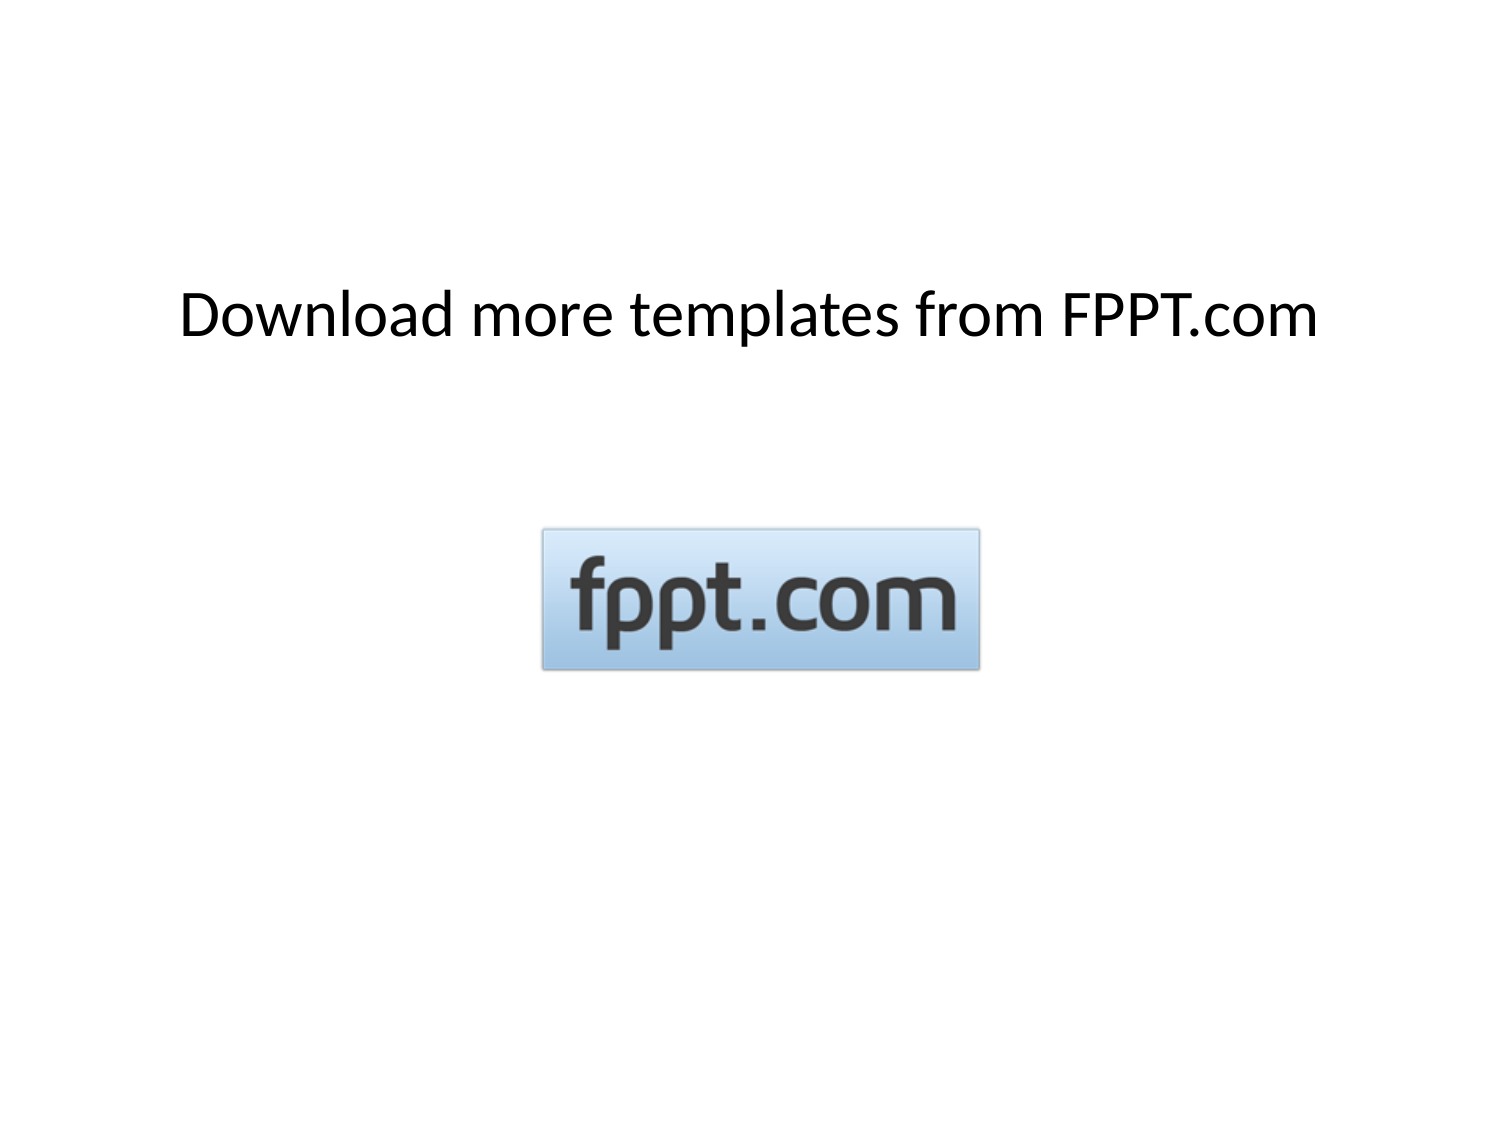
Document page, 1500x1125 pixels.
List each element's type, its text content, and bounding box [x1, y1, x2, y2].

picture [524, 515, 994, 685]
list Download more templates from FPPT.com [75, 262, 1425, 1005]
